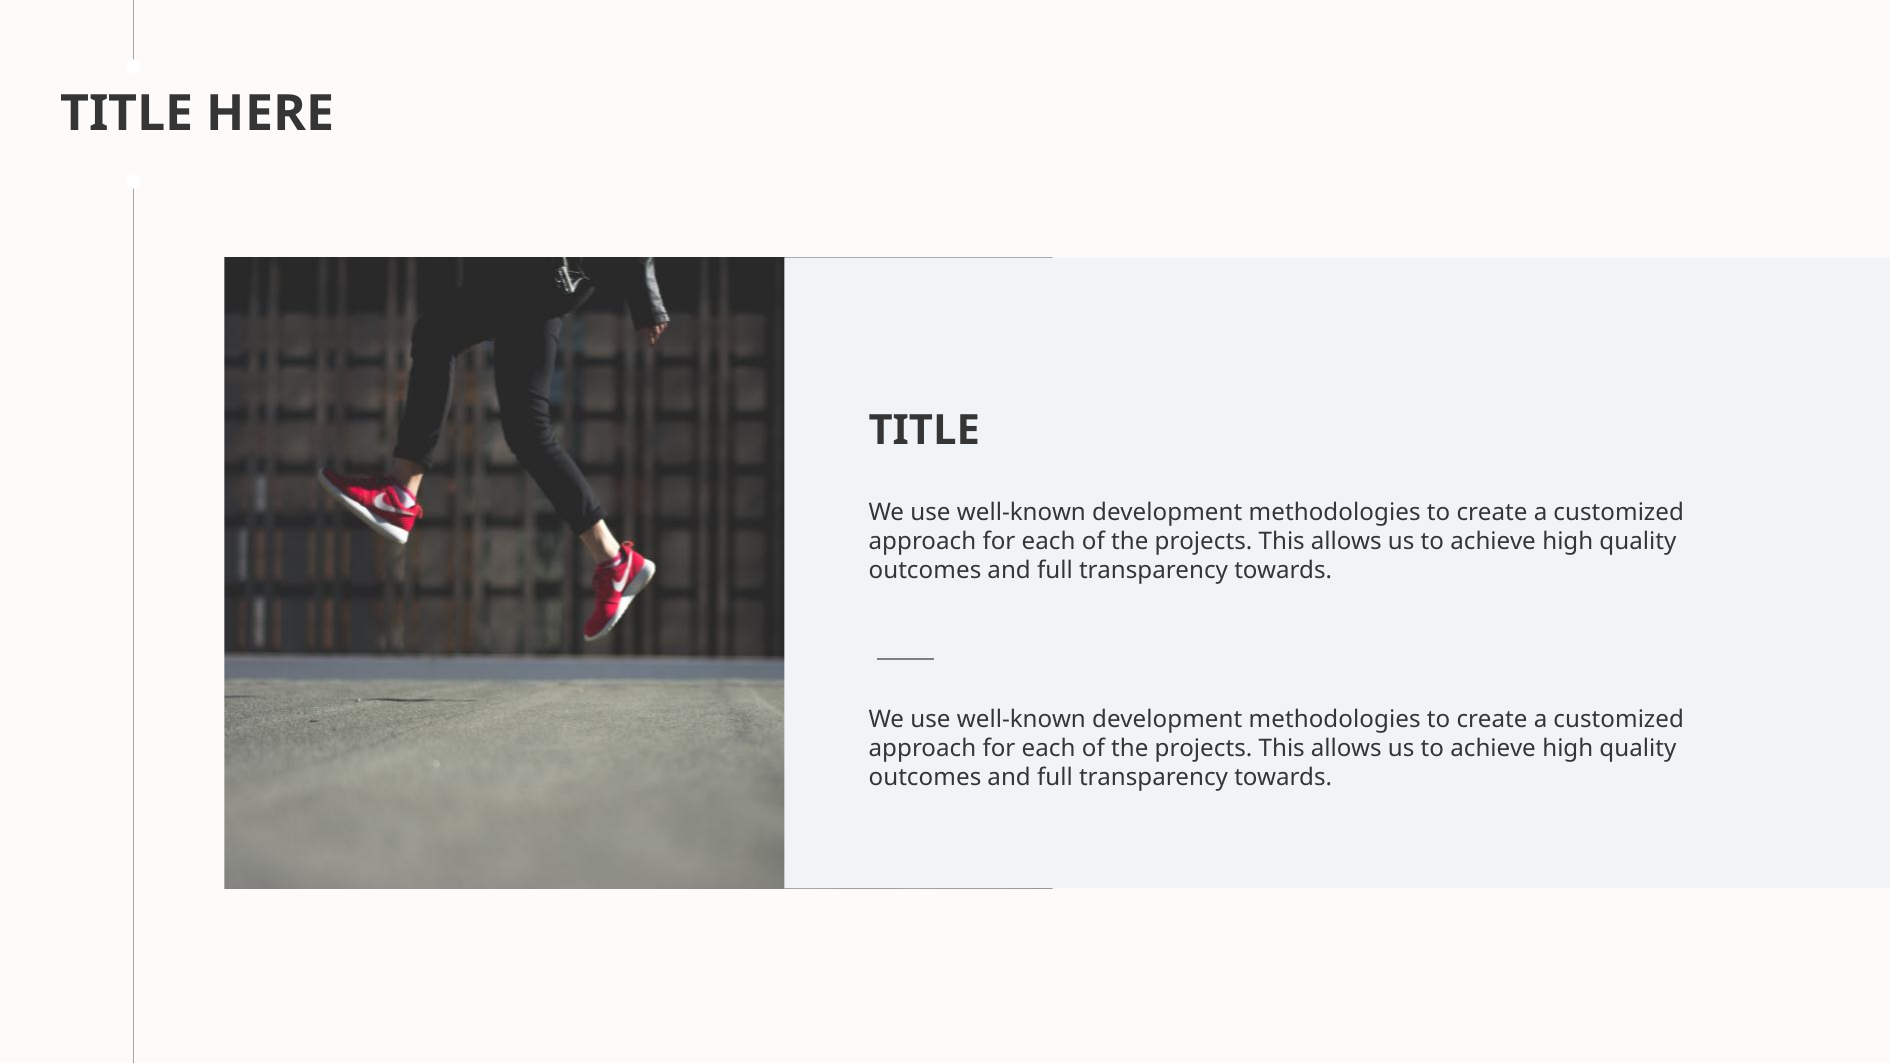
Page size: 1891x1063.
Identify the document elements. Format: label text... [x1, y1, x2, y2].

text_box We use well-known development methodologies to create a customized approach for each of the projects. This allows us to achieve high quality outcomes and full transparency towards. [853, 488, 1764, 591]
text_box TITLE HERE [45, 73, 398, 148]
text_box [125, 0, 141, 74]
text_box We use well-known development methodologies to create a customized approach for each of the projects. This allows us to achieve high quality outcomes and full transparency towards. [853, 696, 1764, 798]
text_box TITLE [853, 395, 1354, 460]
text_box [125, 174, 141, 1063]
text_box [782, 255, 1891, 890]
text_box [222, 255, 782, 890]
